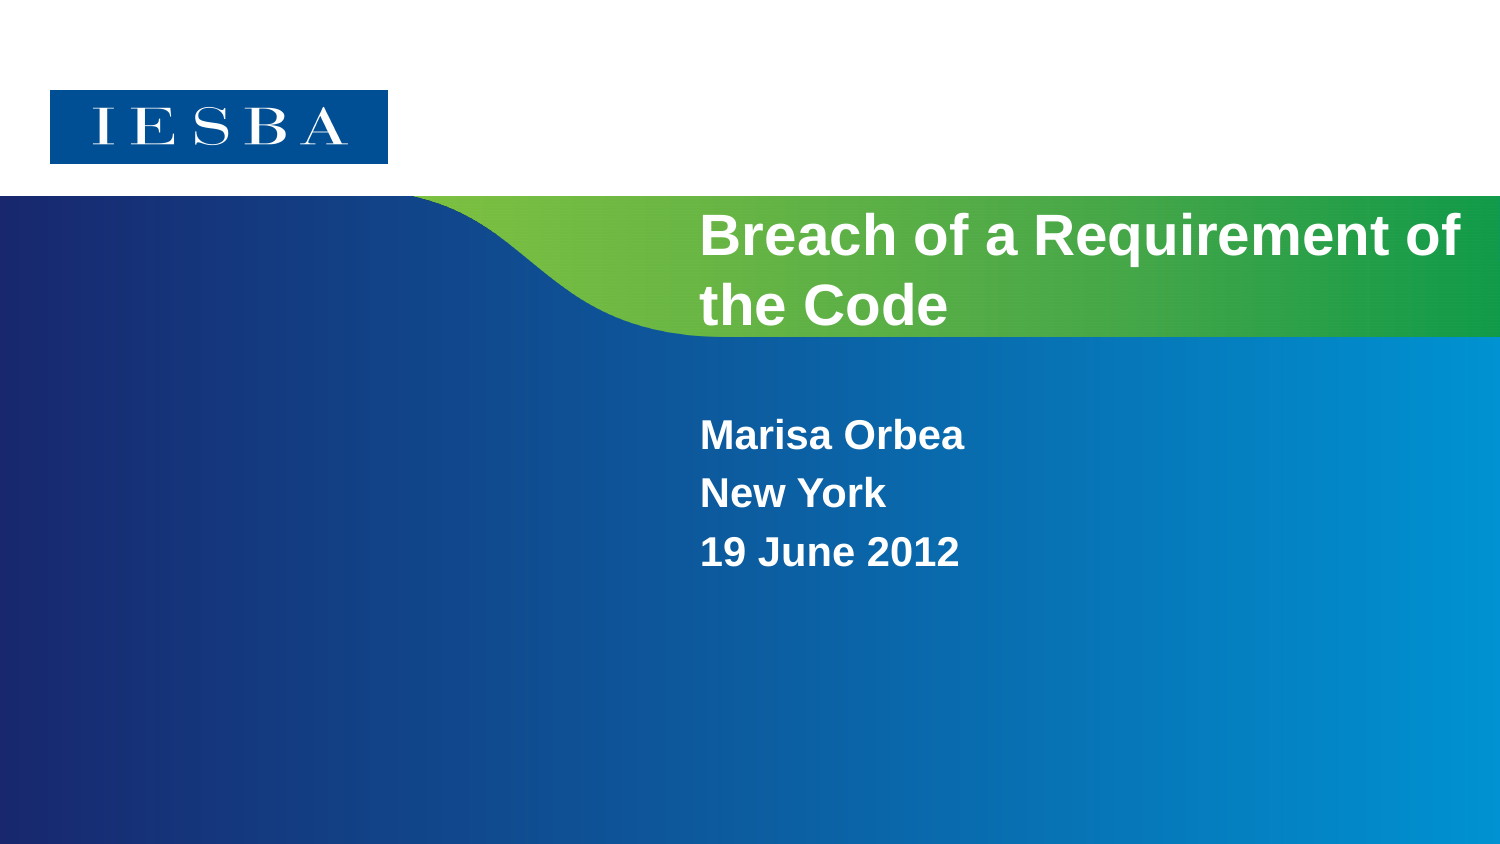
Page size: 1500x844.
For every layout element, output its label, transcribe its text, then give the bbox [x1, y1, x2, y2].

title Breach of a Requirement of the Code [699, 206, 1463, 329]
picture [50, 90, 388, 164]
subtitle Marisa Orbea New York 19 June 2012 [699, 407, 1203, 624]
picture [412, 196, 1500, 337]
